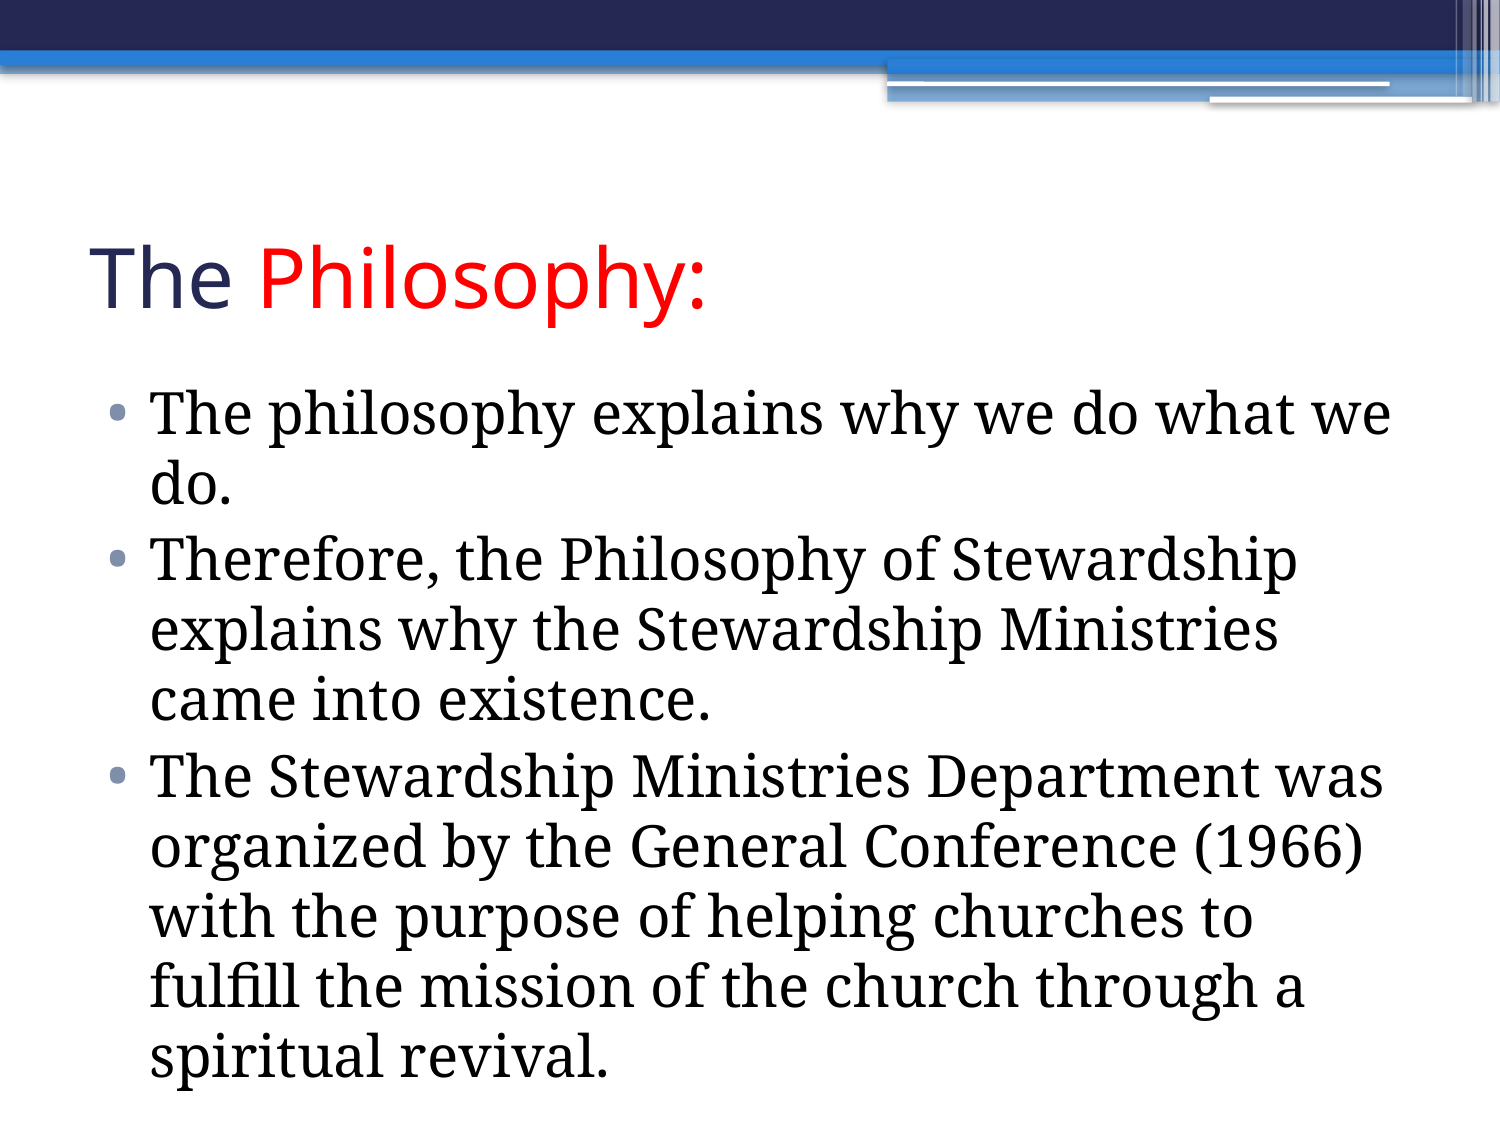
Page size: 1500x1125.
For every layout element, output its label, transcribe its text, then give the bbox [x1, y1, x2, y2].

list The philosophy explains why we do what we do. Therefore, the Philosophy of Stewardship explains why the Stewardship Ministries came into existence. The Stewardship Ministries Department was organized by the General Conference (1966) with the purpose of helping churches to fulfill the mission of the church through a spiritual revival. [75, 368, 1425, 1079]
title The Philosophy: [75, 187, 1425, 363]
